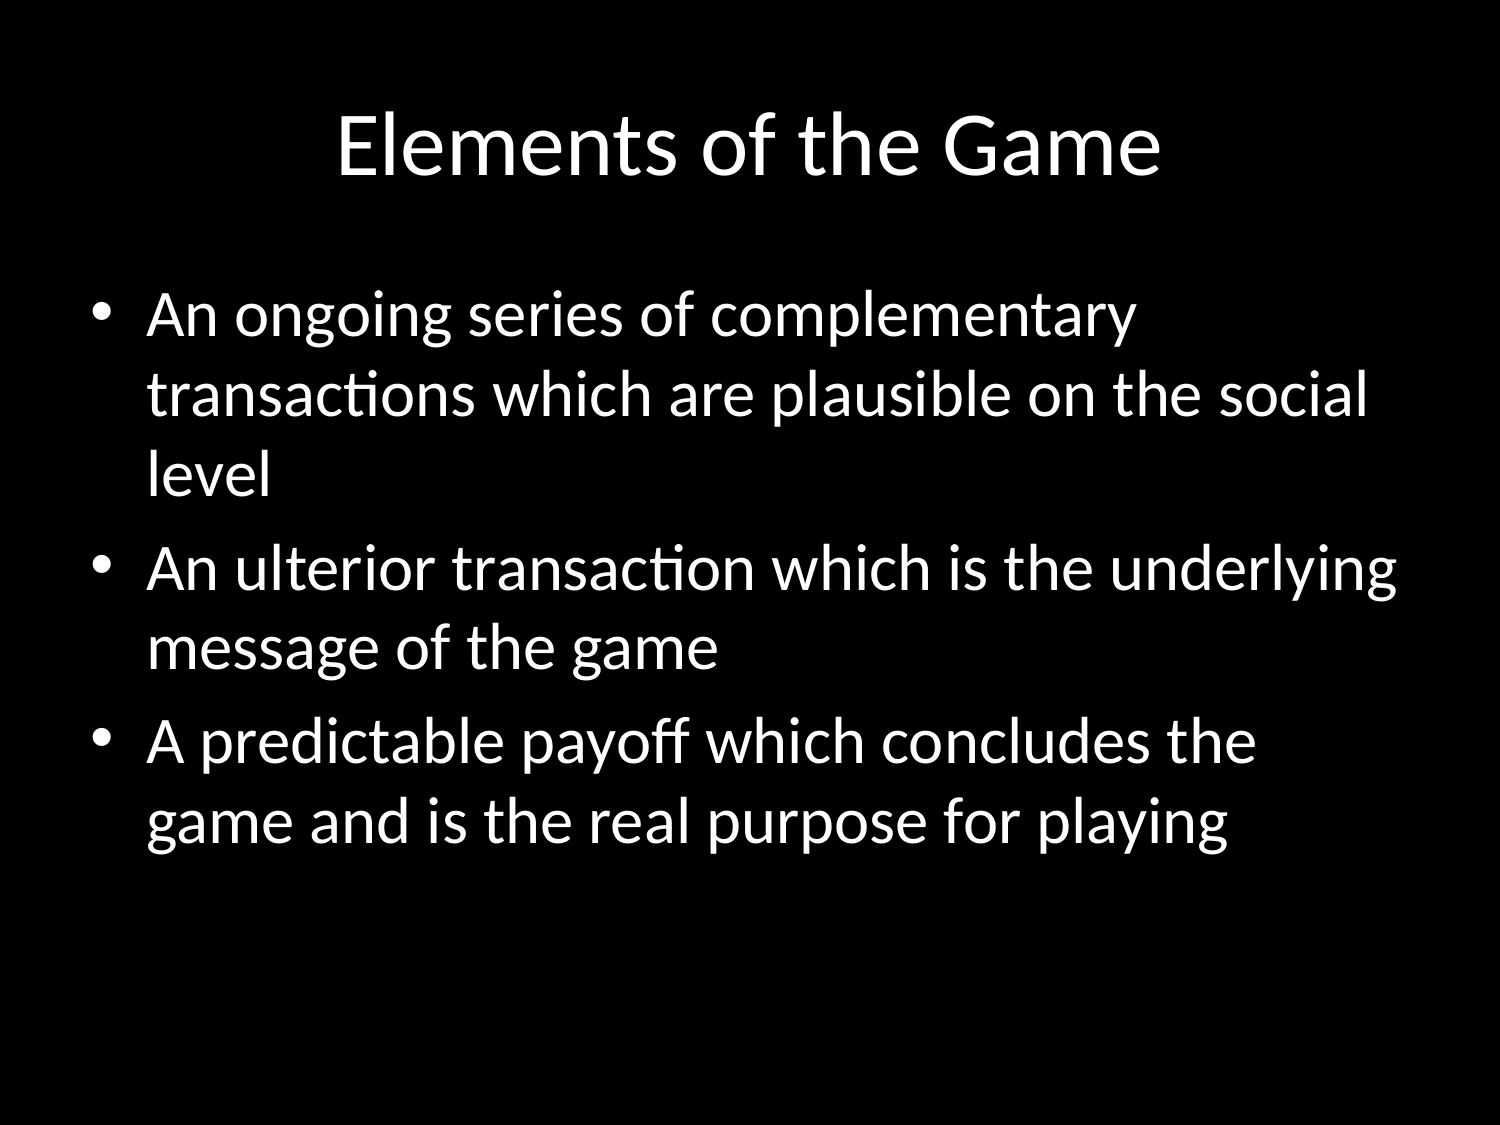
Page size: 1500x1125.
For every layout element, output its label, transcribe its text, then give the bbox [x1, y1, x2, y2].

title Elements of the Game [75, 45, 1425, 233]
list An ongoing series of complementary transactions which are plausible on the social level An ulterior transaction which is the underlying message of the game A predictable payoff which concludes the game and is the real purpose for playing [75, 262, 1425, 1005]
